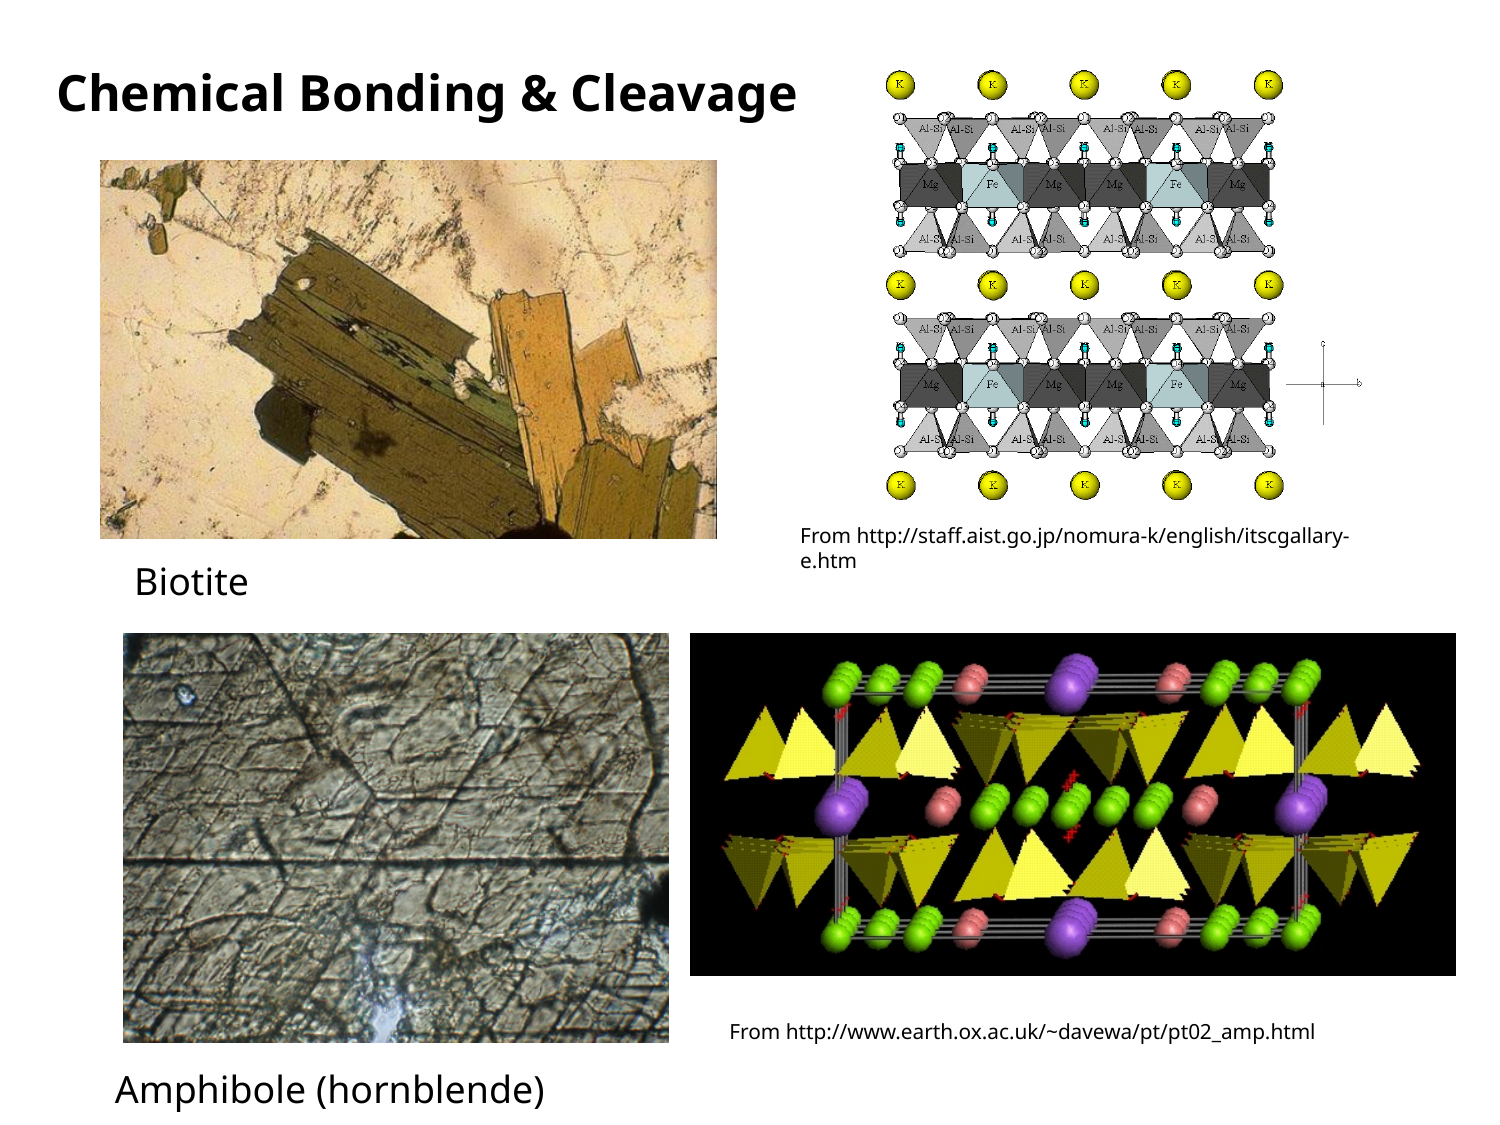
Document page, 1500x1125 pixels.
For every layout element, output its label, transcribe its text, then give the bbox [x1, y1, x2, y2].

picture [100, 160, 717, 539]
text_box From http://www.earth.ox.ac.uk/~davewa/pt/pt02_amp.html [714, 1011, 1465, 1052]
text_box Chemical Bonding & Cleavage [418, 54, 720, 130]
text_box Biotite [119, 550, 264, 611]
text_box Amphibole (hornblende) [100, 1058, 560, 1119]
picture [123, 633, 669, 1043]
picture [726, 0, 1442, 598]
text_box [12, 0, 418, 159]
picture [690, 633, 1456, 976]
